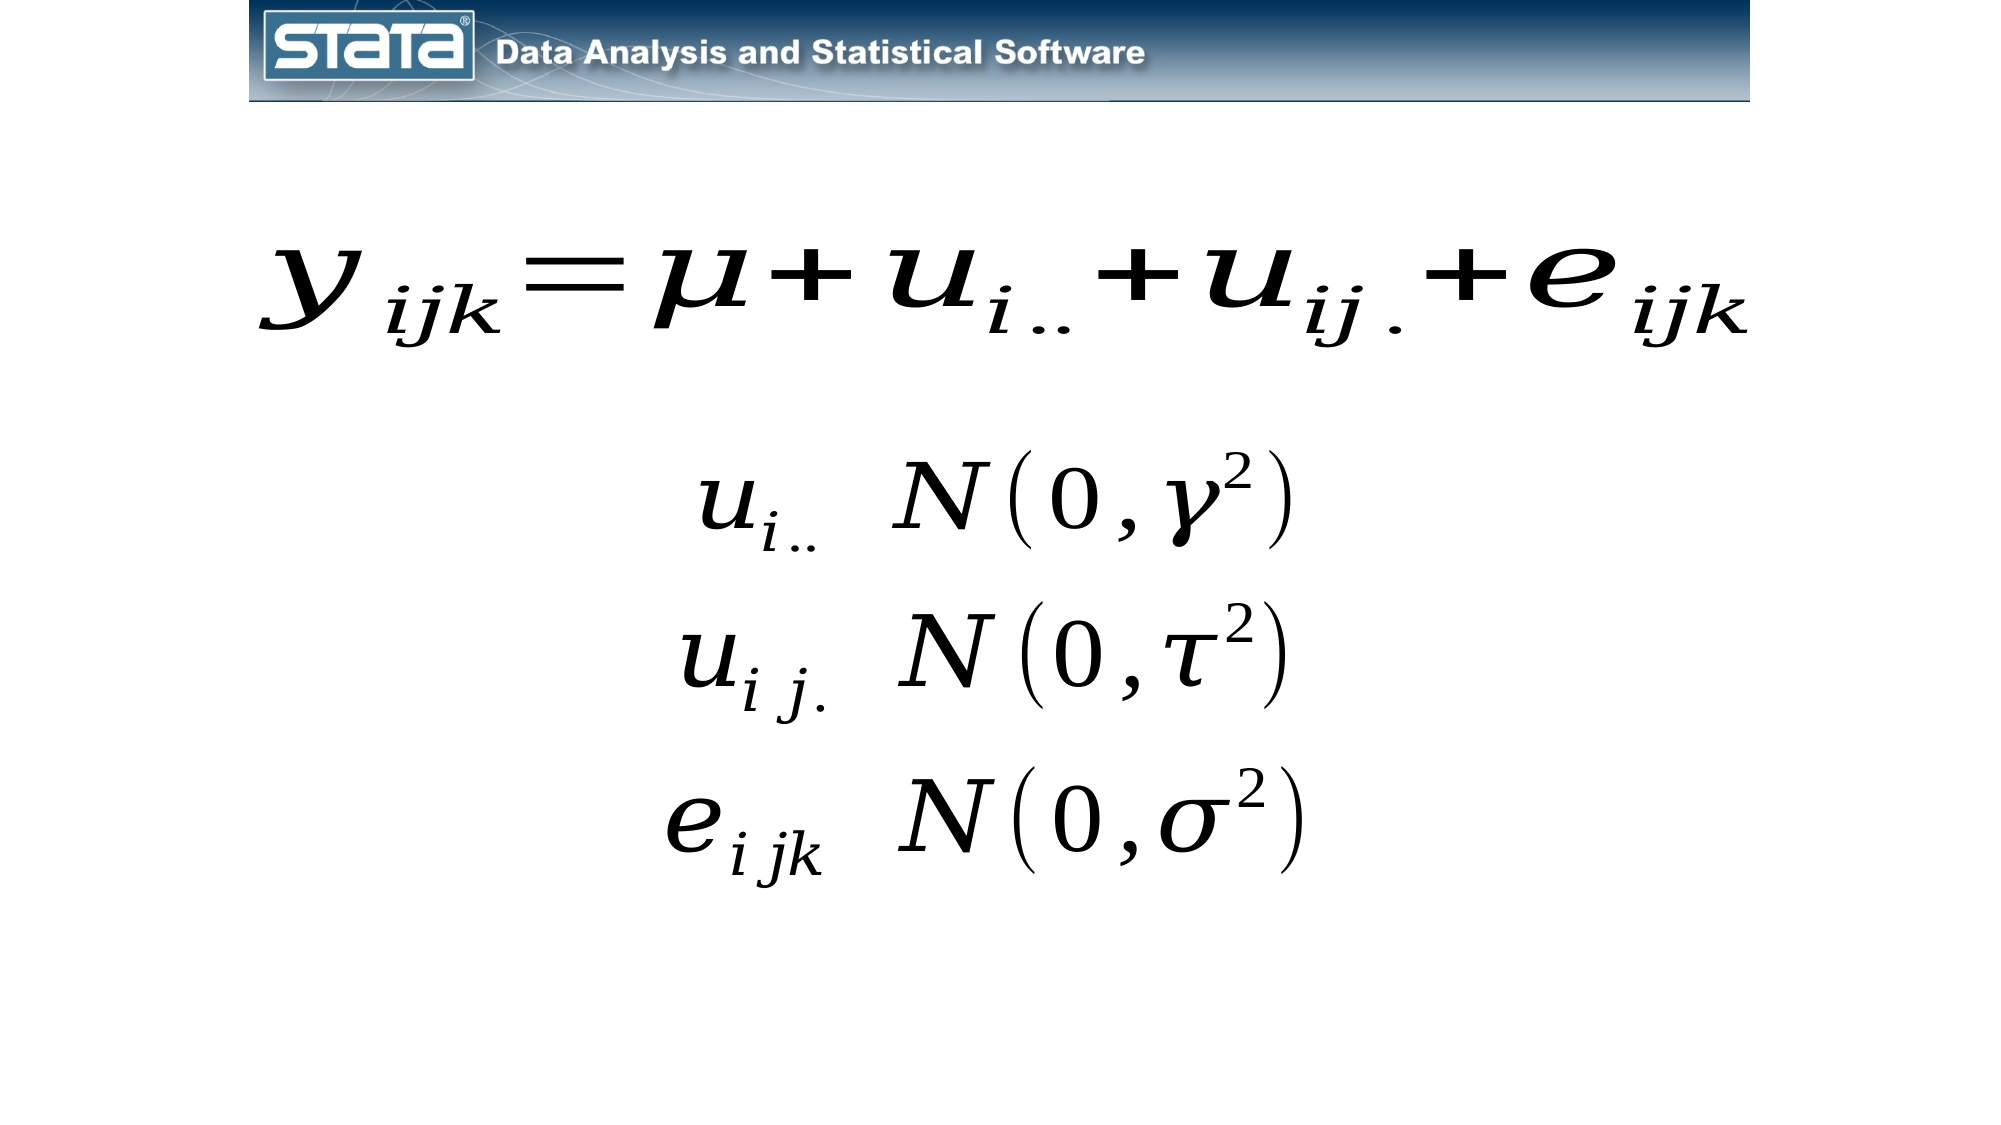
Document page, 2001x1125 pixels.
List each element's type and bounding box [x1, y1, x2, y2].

picture [249, 0, 1750, 102]
